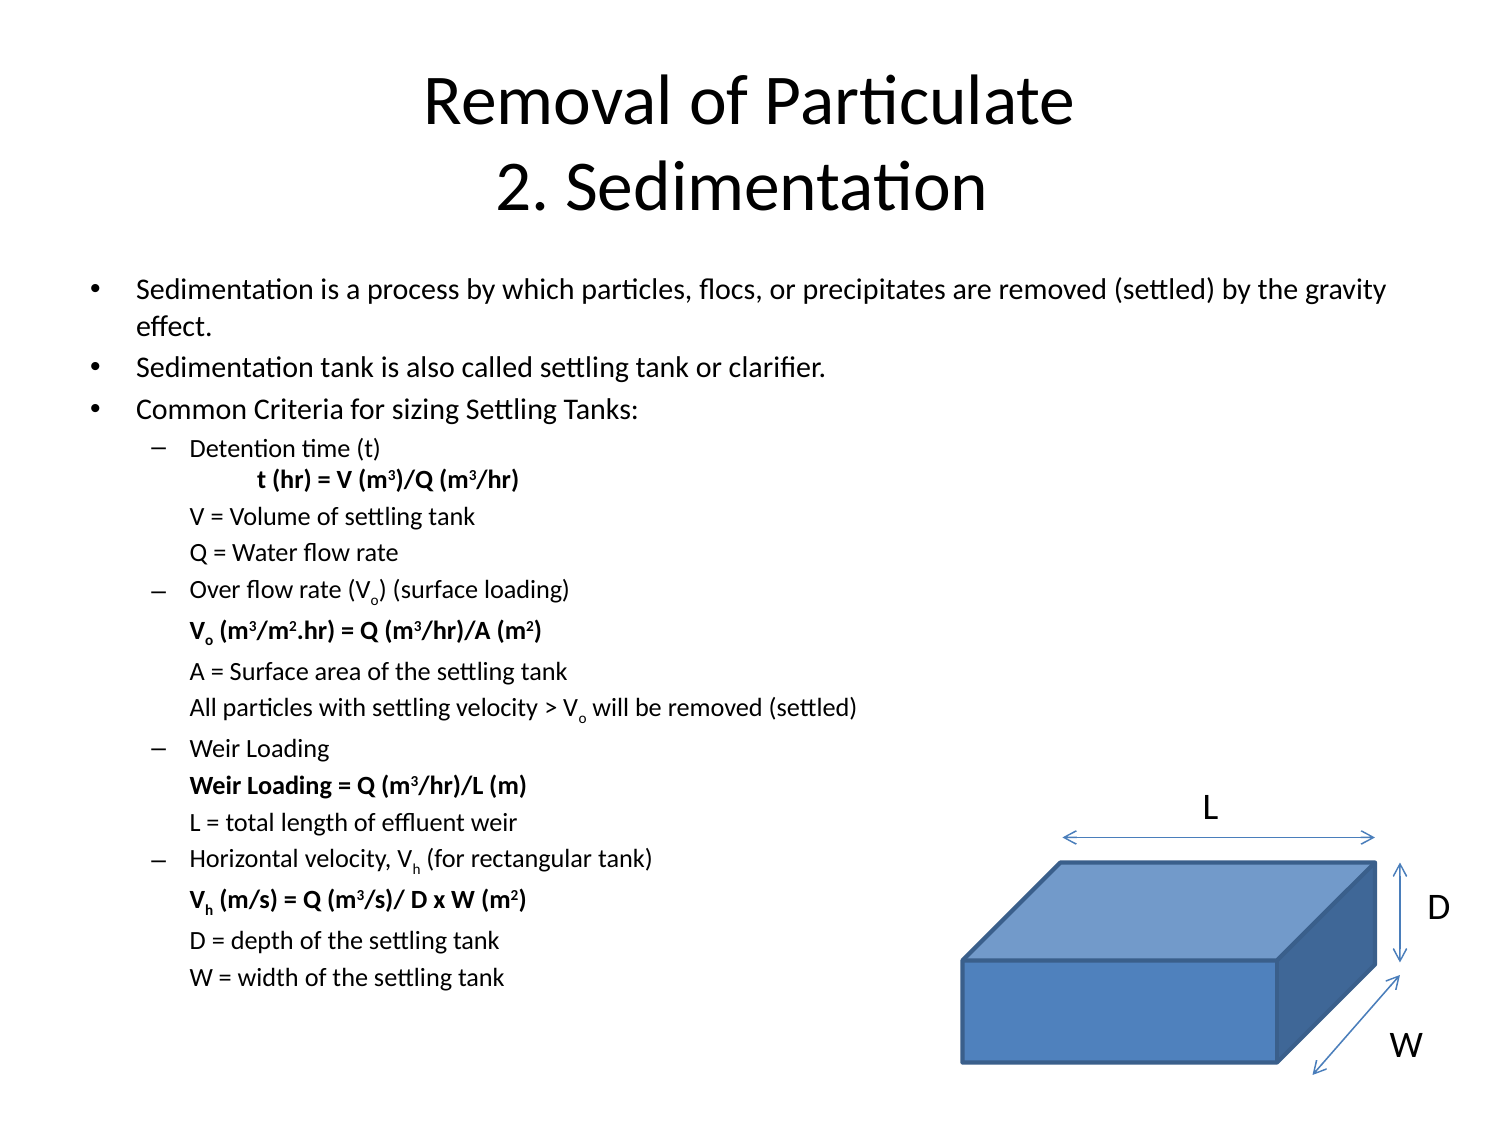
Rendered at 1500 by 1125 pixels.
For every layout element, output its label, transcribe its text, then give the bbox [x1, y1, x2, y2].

list Sedimentation is a process by which particles, flocs, or precipitates are removed (settled) by the gravity effect. Sedimentation tank is also called settling tank or clarifier. Common Criteria for sizing Settling Tanks: Detention time (t) t (hr) = V (m3)/Q (m3/hr) V = Volume of settling tank Q = Water flow rate Over flow rate (Vo) (surface loading) Vo (m3/m2.hr) = Q (m3/hr)/A (m2) A = Surface area of the settling tank All particles with settling velocity > Vo will be removed (settled) Weir Loading Weir Loading = Q (m3/hr)/L (m) L = total length of effluent weir Horizontal velocity, Vh (for rectangular tank) Vh (m/s) = Q (m3/s)/ D x W (m2) D = depth of the settling tank W = width of the settling tank [75, 262, 1425, 1005]
title Removal of Particulate 2. Sedimentation [75, 45, 1425, 233]
text_box W [1404, 1012, 1450, 1073]
text_box D [1412, 874, 1459, 935]
text_box [960, 860, 1378, 1065]
text_box L [1187, 774, 1234, 835]
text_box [1312, 974, 1401, 1076]
